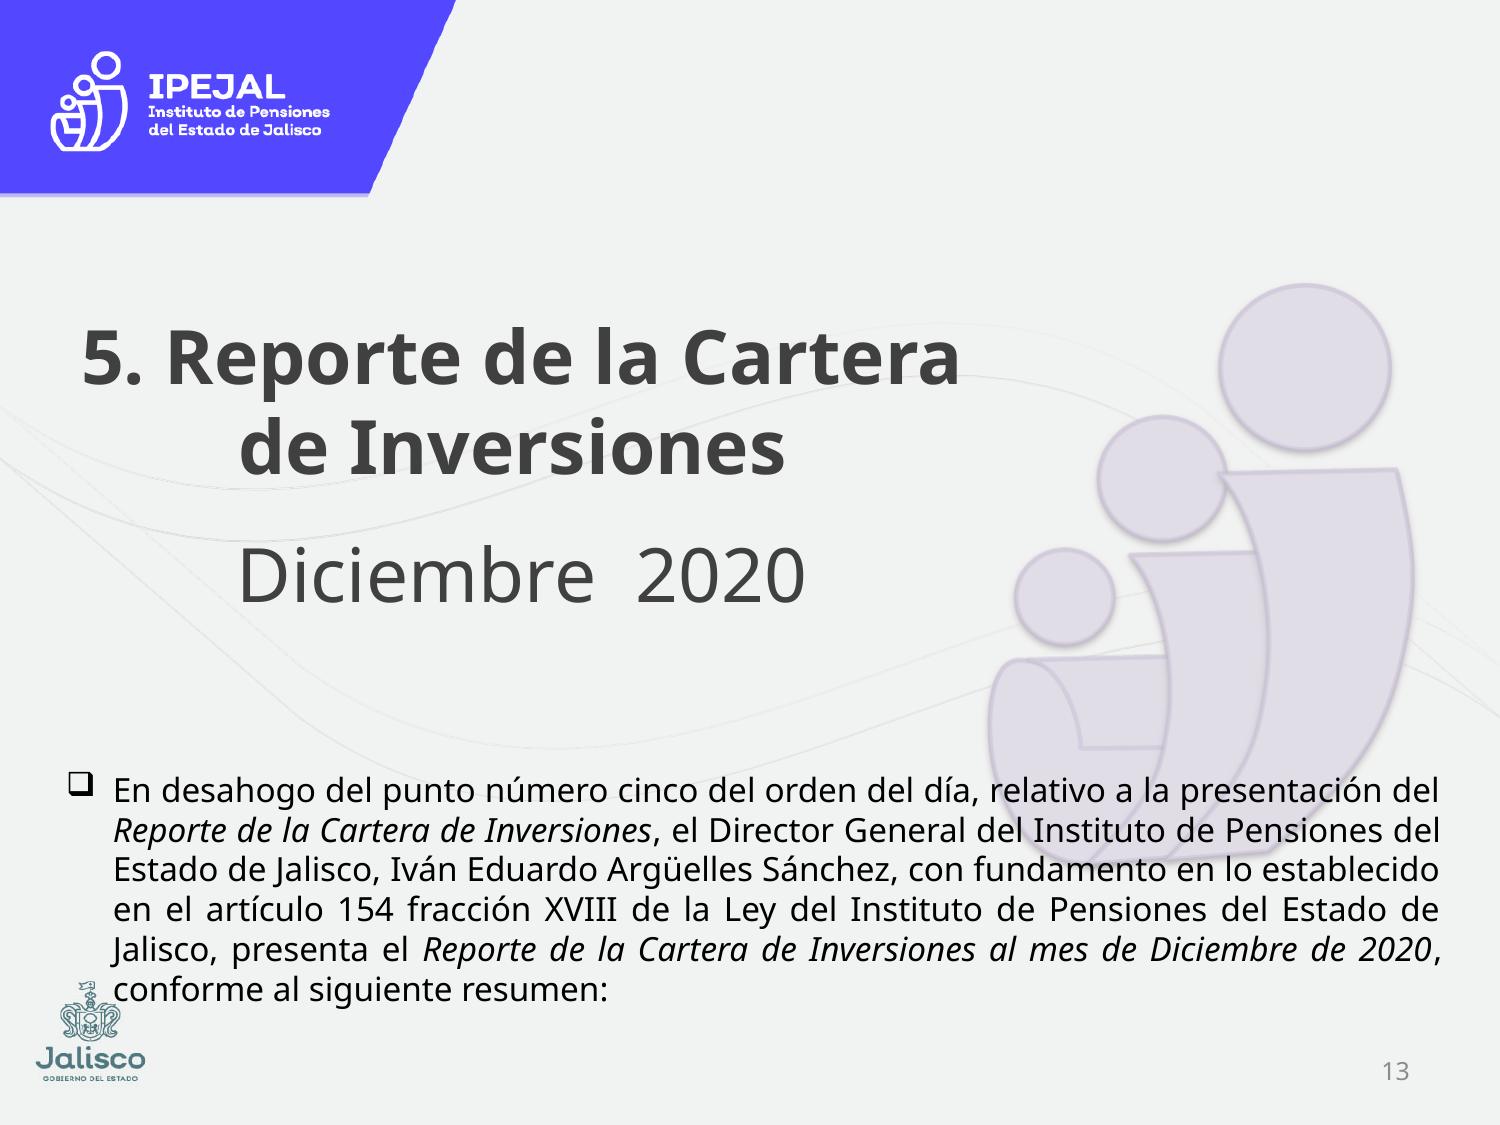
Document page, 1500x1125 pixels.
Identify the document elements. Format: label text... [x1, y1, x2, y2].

slide_number 12 [1074, 1042, 1425, 1103]
picture [0, 0, 1500, 193]
picture [0, 969, 1500, 1125]
text_box En desahogo del punto número cinco del orden del día, relativo a la presentación del Reporte de la Cartera de Inversiones, el Director General del Instituto de Pensiones del Estado de Jalisco, Iván Eduardo Argüelles Sánchez, con fundamento en lo establecido en el artículo 154 fracción XVIII de la Ley del Instituto de Pensiones del Estado de Jalisco, presenta el Reporte de la Cartera de Inversiones al mes de Diciembre de 2020, conforme al siguiente resumen: [51, 761, 1457, 1016]
subtitle Diciembre 2020 [51, 520, 994, 641]
title 5. Reporte de la Cartera de Inversiones [27, 279, 1017, 521]
